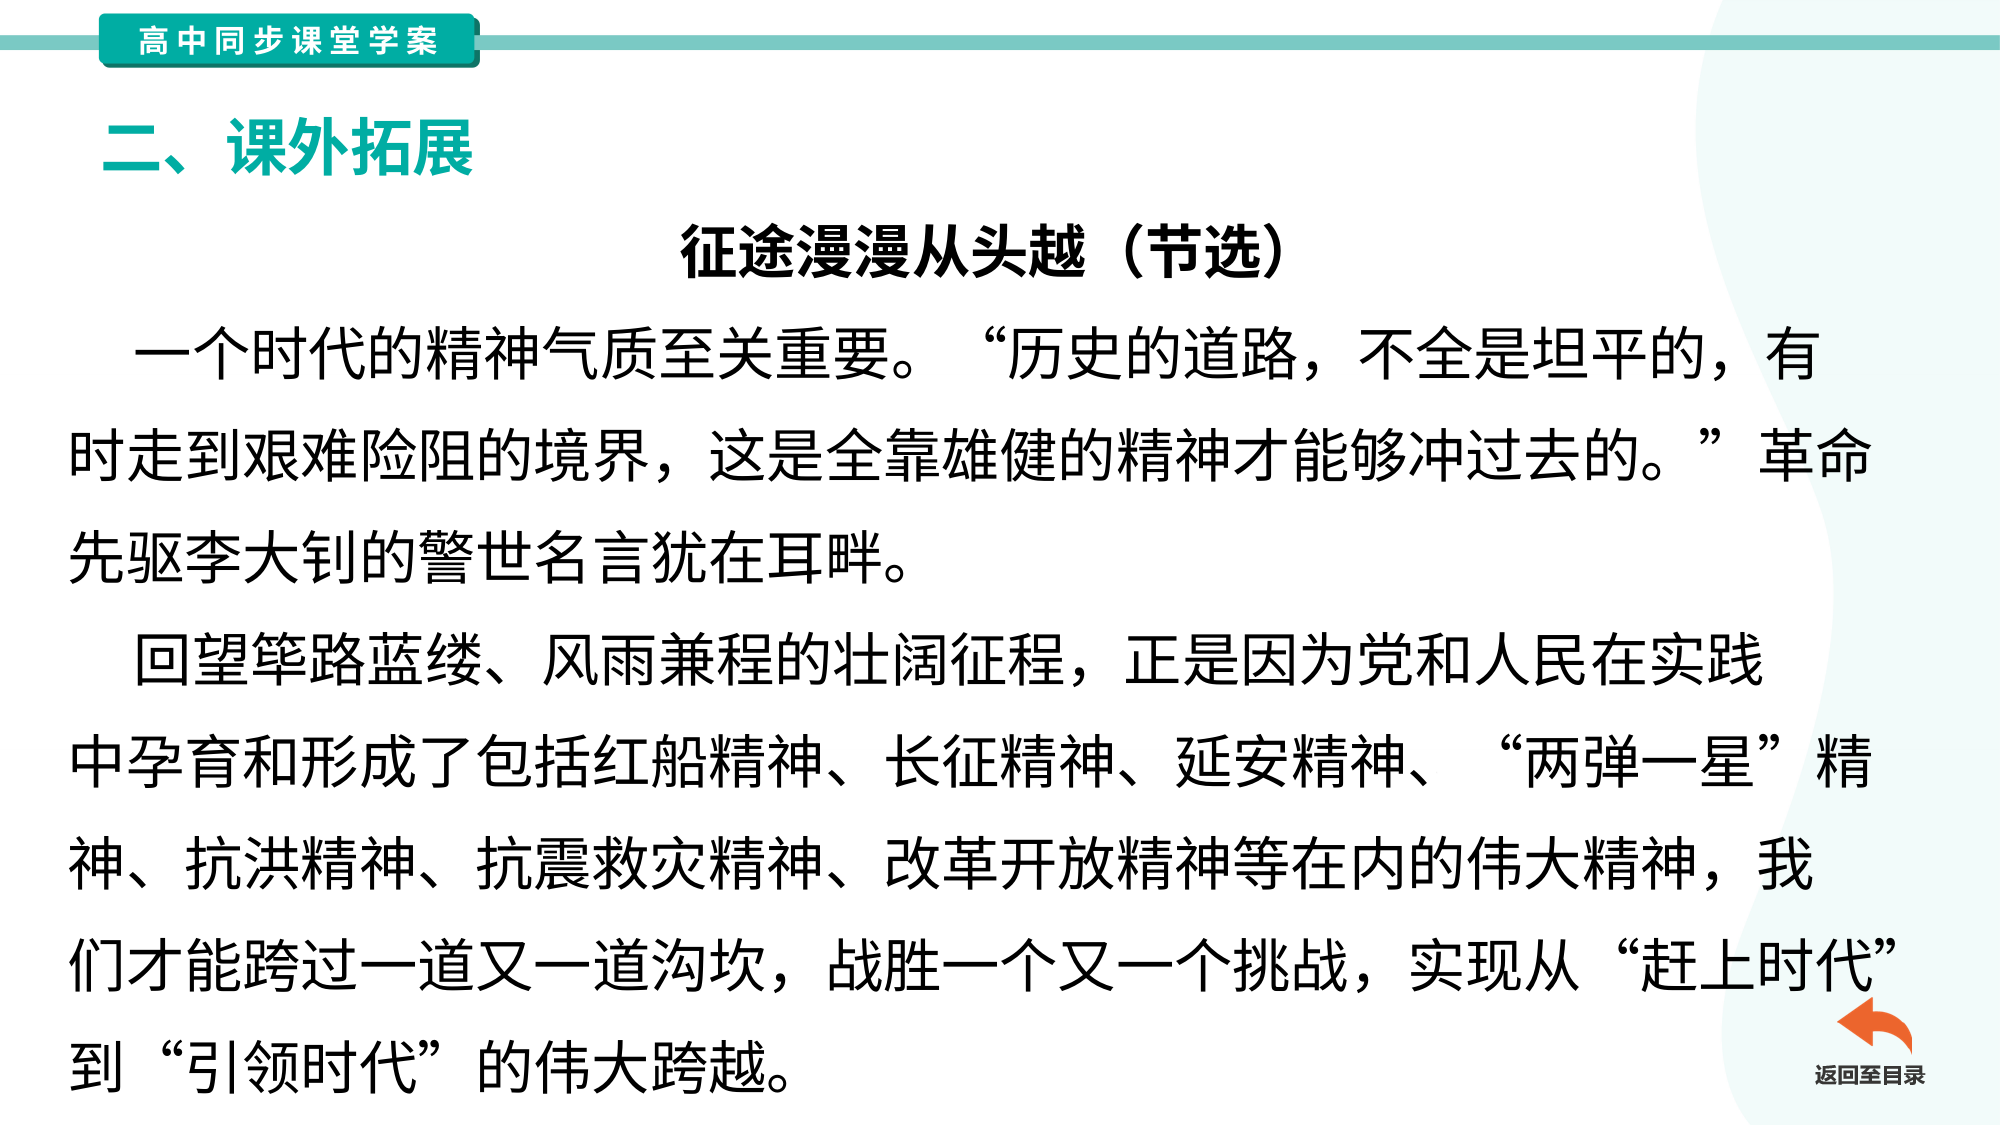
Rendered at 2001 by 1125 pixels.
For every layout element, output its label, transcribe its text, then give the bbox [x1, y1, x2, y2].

text_box 二、课外拓展 [100, 76, 1899, 182]
picture [0, 0, 2000, 1125]
text_box 征途漫漫从头越（节选） 一个时代的精神气质至关重要。“历史的道路，不全是坦平的，有 时走到艰难险阻的境界，这是全靠雄健的精神才能够冲过去的。”革命 先驱李大钊的警世名言犹在耳畔。 回望筚路蓝缕、风雨兼程的壮阔征程，正是因为党和人民在实践 中孕育和形成了包括红船精神、长征精神、延安精神、“两弹一星”精 神、抗洪精神、抗震救灾精神、改革开放精神等在内的伟大精神，我 们才能跨过一道又一道沟坎，战胜一个又一个挑战，实现从“赶上时代” 到“引领时代”的伟大跨越。 [100, 182, 1899, 1102]
